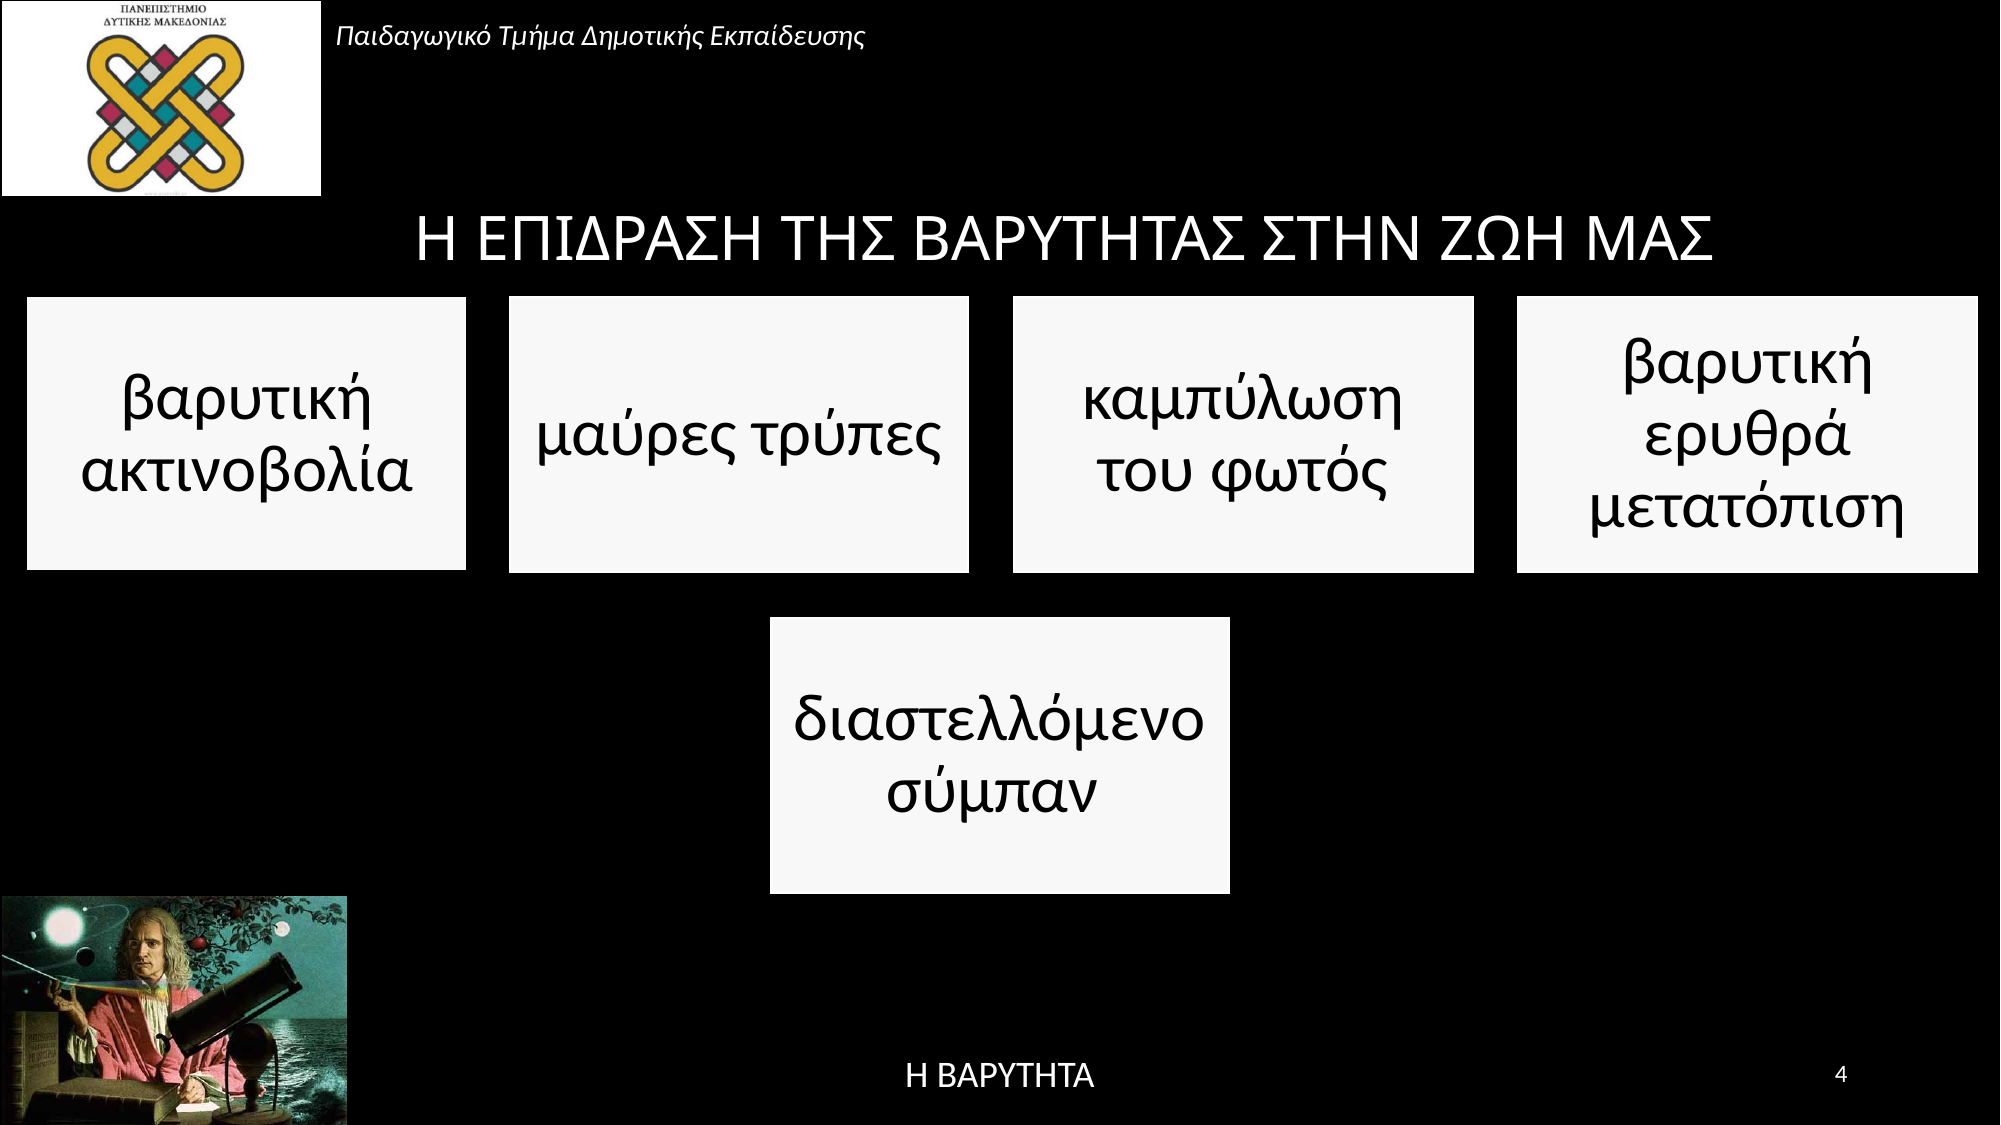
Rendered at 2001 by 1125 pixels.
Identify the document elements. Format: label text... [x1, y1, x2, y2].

picture [2, 1, 321, 196]
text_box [0, 296, 2000, 893]
slide_number 4 [1412, 1042, 1863, 1103]
picture [2, 896, 347, 1125]
title Η ΕΠΙΔΡΑΣΗ ΤΗΣ ΒΑΡΥΤΗΤΑΣ ΣΤΗΝ ΖΩΗ ΜΑΣ [0, 199, 2000, 283]
footer Η ΒΑΡΥΤΗΤΑ [662, 1042, 1338, 1103]
